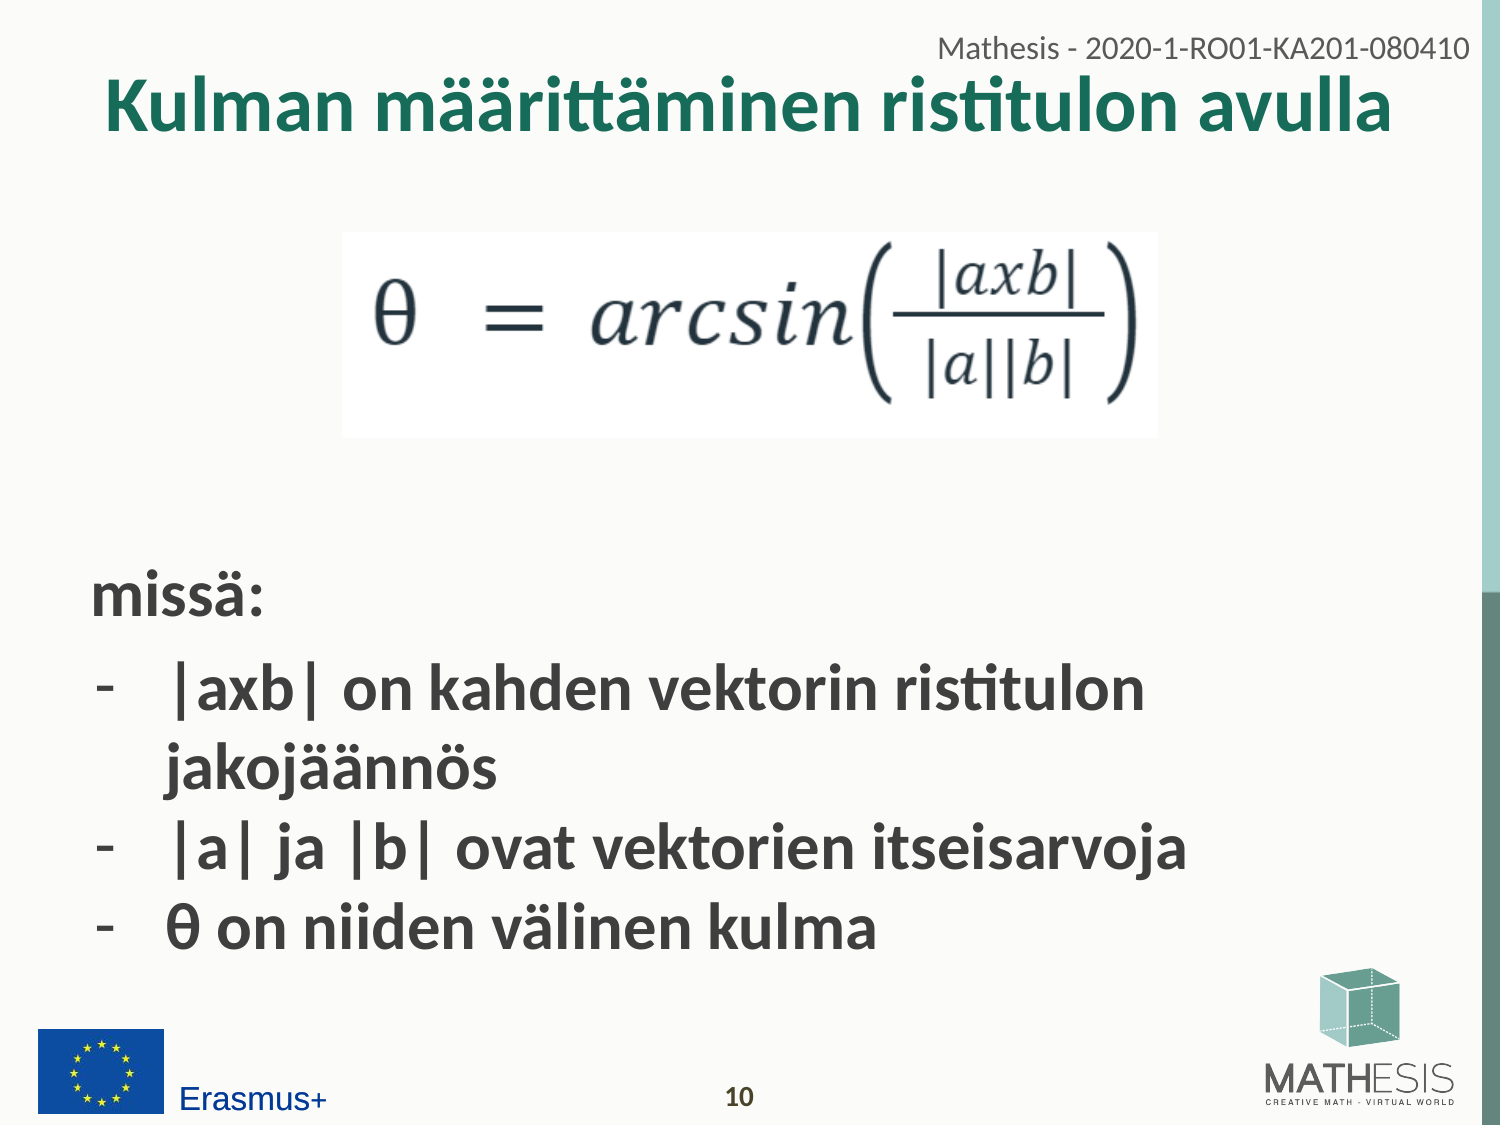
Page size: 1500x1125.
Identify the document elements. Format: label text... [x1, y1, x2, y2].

list missä: |axb| on kahden vektorin ristitulon jakojäännös |a| ja |b| ovat vektorien itseisarvoja θ on niiden välinen kulma [75, 262, 1425, 1005]
picture [38, 1029, 164, 1114]
picture [342, 232, 1158, 438]
title Kulman määrittäminen ristitulon avulla [75, 45, 1425, 233]
